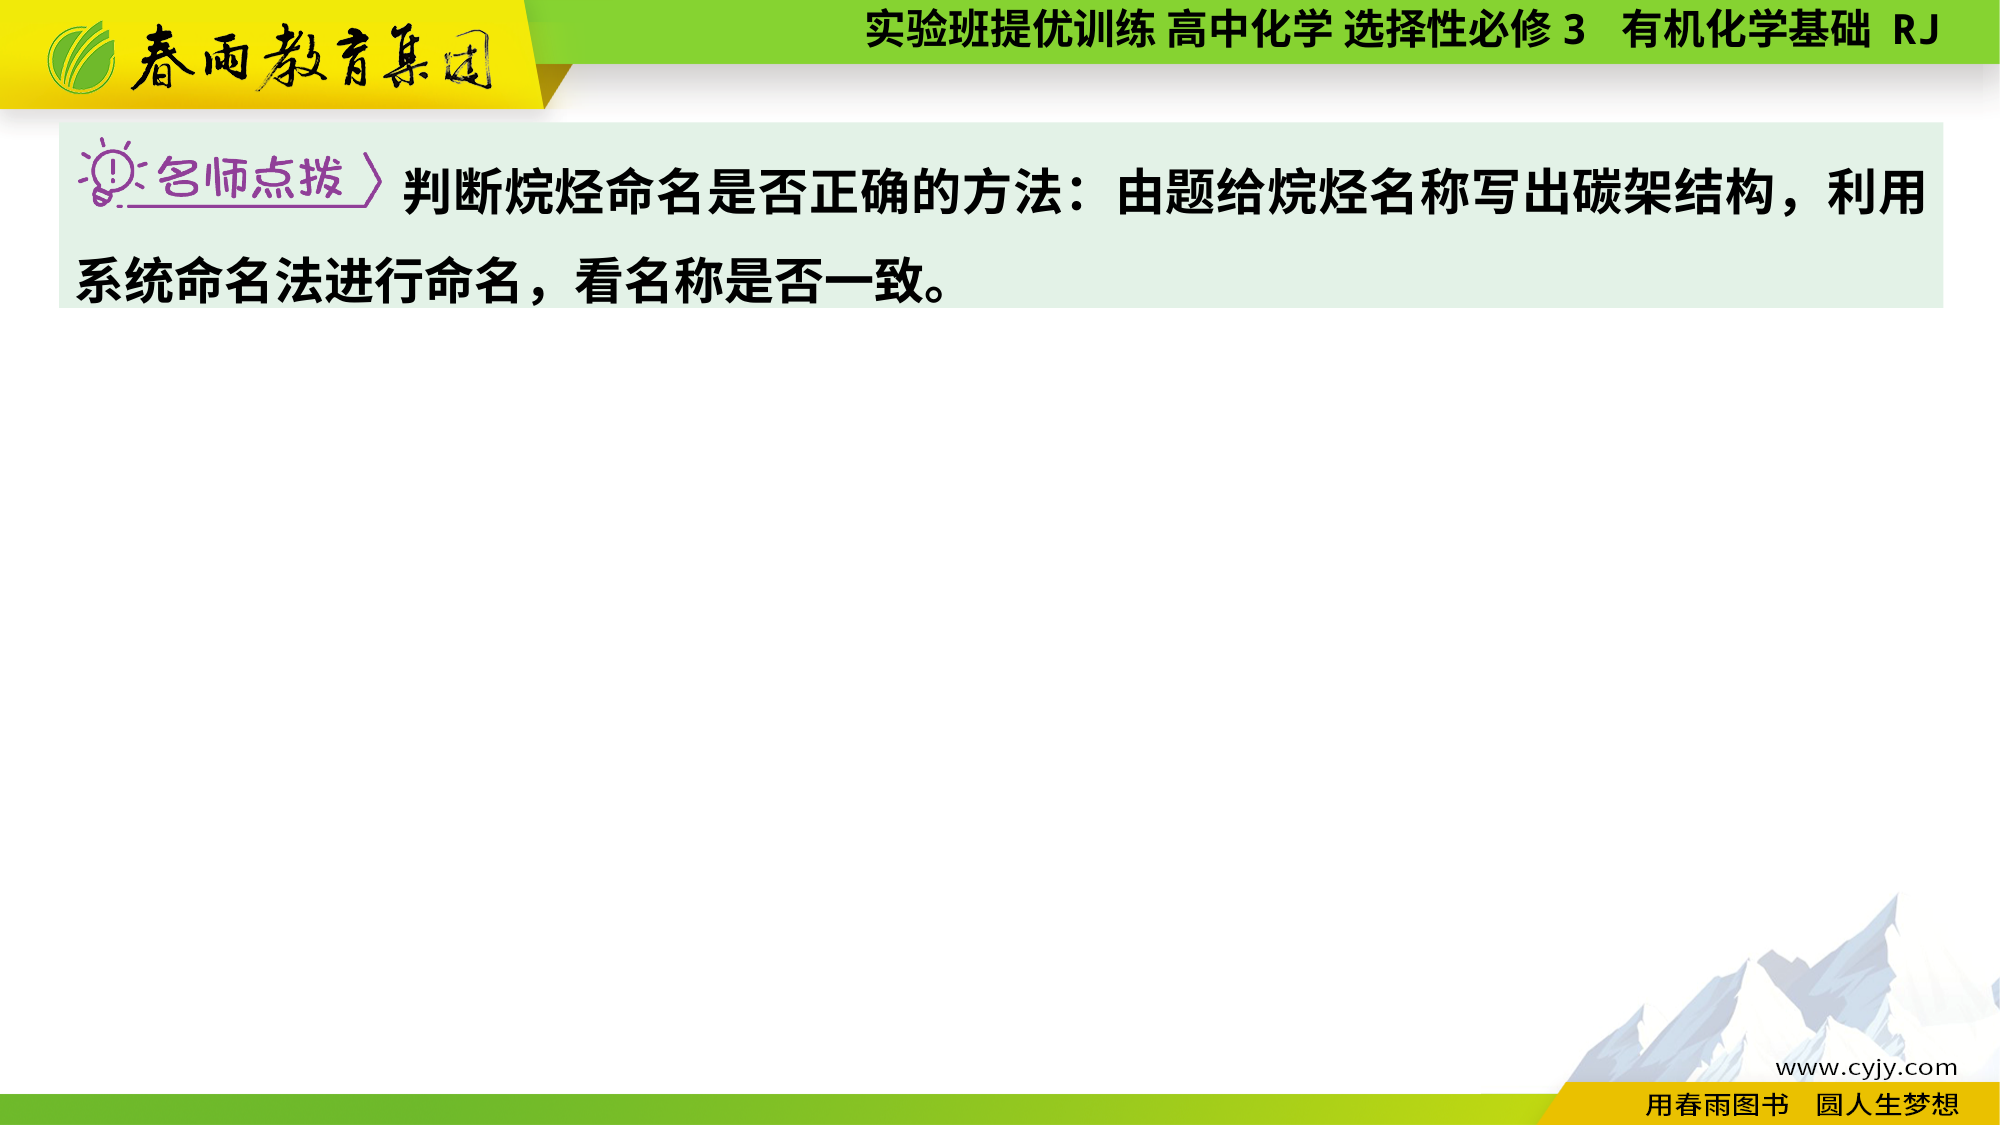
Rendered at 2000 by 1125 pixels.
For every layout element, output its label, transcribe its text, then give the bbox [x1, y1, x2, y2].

list 判断烷烃命名是否正确的方法：由题给烷烃名称写出碳架结构，利用系统命名法进行命名，看名称是否一致。 [59, 122, 1944, 308]
picture [0, 0, 2000, 1125]
